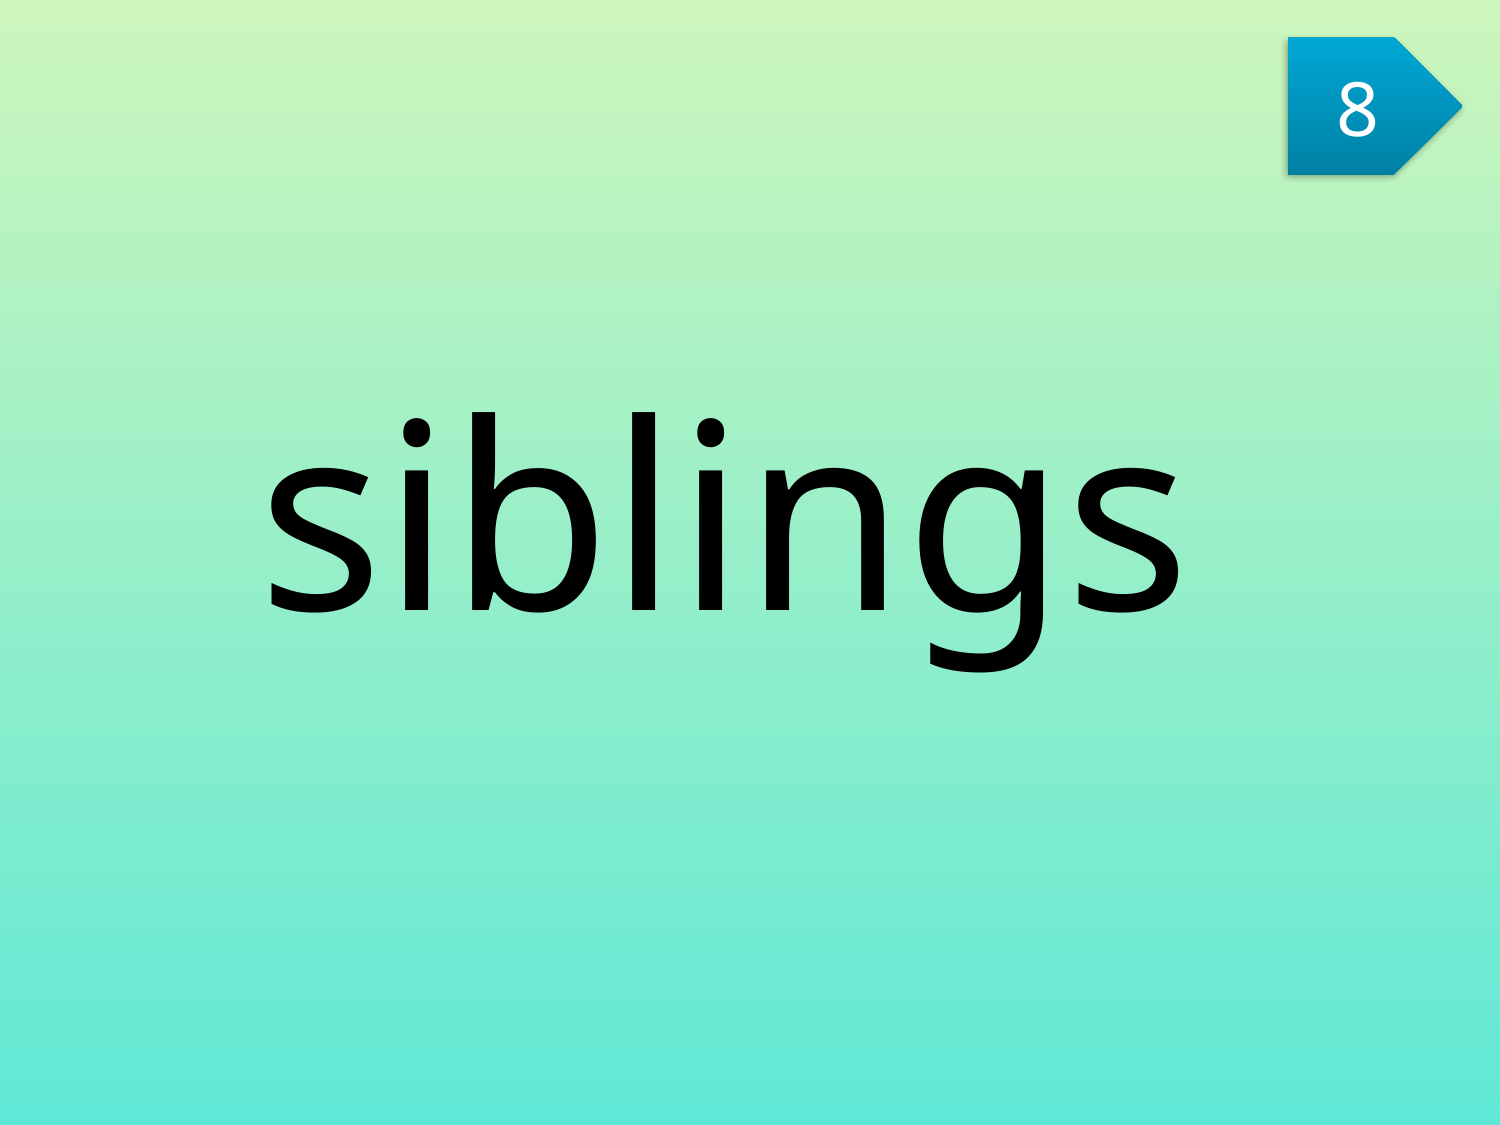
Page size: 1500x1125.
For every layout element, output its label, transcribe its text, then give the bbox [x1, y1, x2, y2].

text_box 8 [1287, 37, 1463, 175]
title siblings [50, 412, 1400, 600]
